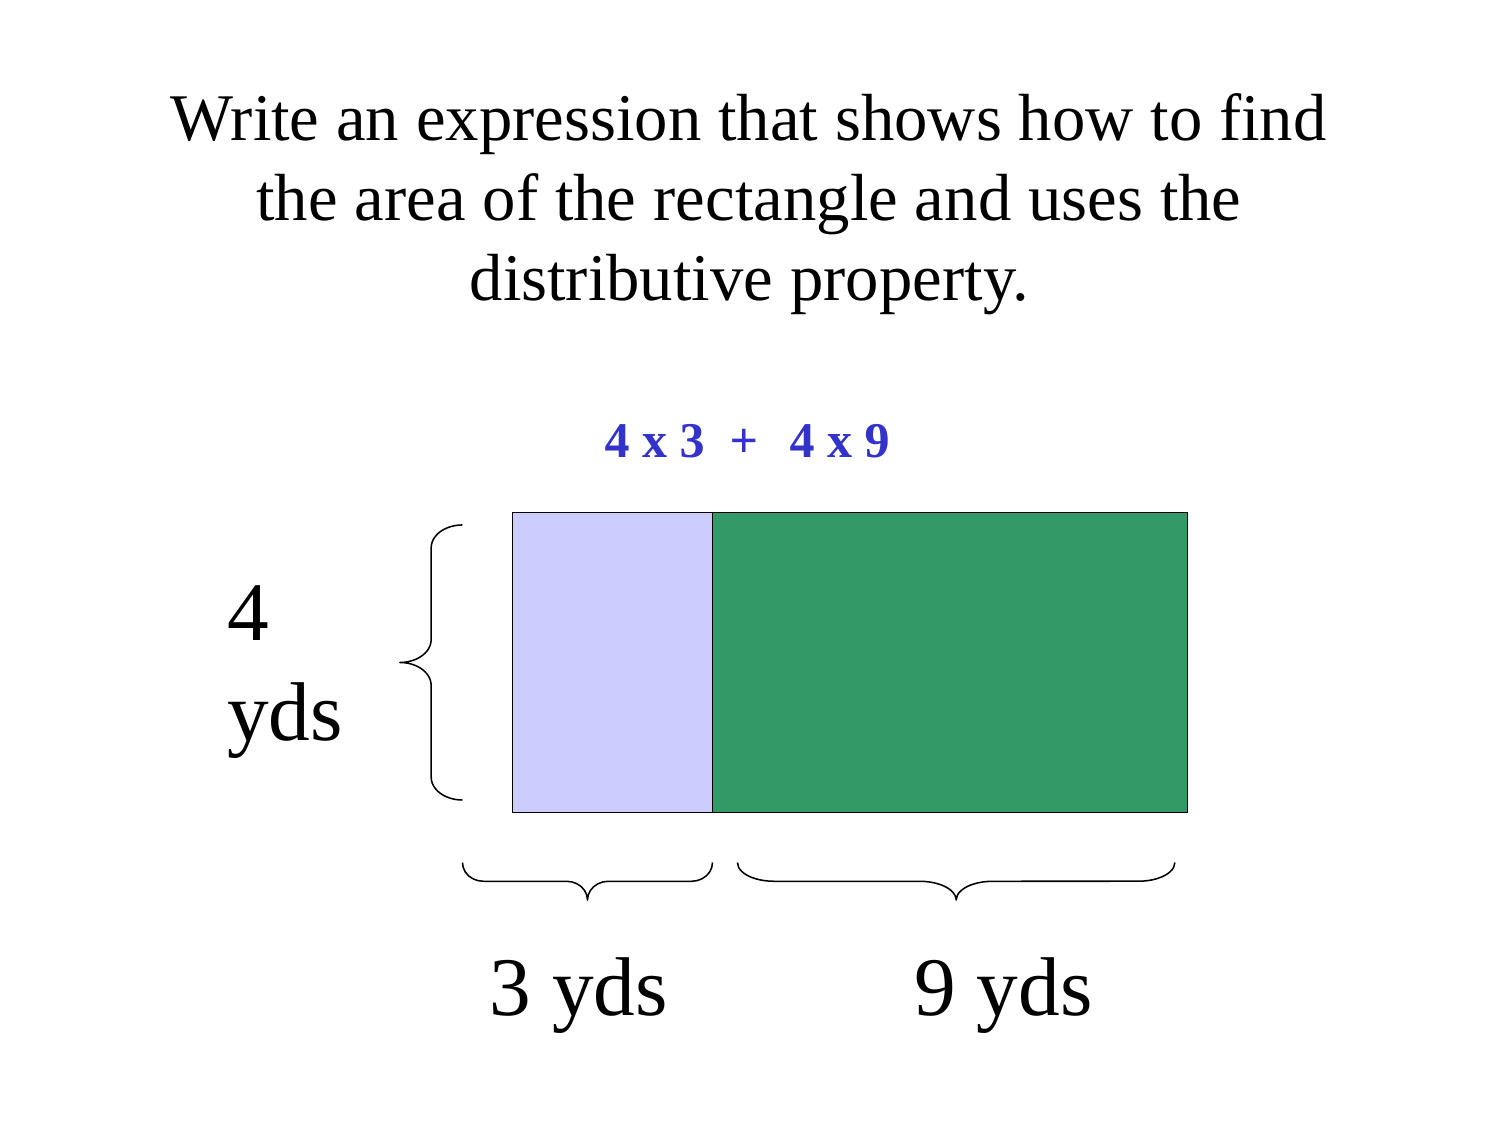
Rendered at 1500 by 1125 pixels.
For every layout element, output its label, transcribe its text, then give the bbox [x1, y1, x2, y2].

text_box [712, 512, 1188, 813]
text_box [737, 862, 1175, 901]
text_box 9 yds [837, 924, 1300, 1040]
text_box [399, 524, 463, 801]
text_box Write an expression that shows how to find the area of the rectangle and uses the distributive property. [112, 99, 1388, 288]
text_box 3 yds [474, 924, 725, 1040]
text_box [462, 862, 713, 901]
text_box [512, 512, 712, 813]
text_box 4 x 3 + [537, 399, 774, 475]
text_box 4 yds [212, 549, 400, 765]
text_box 4 x 9 [774, 399, 1088, 475]
